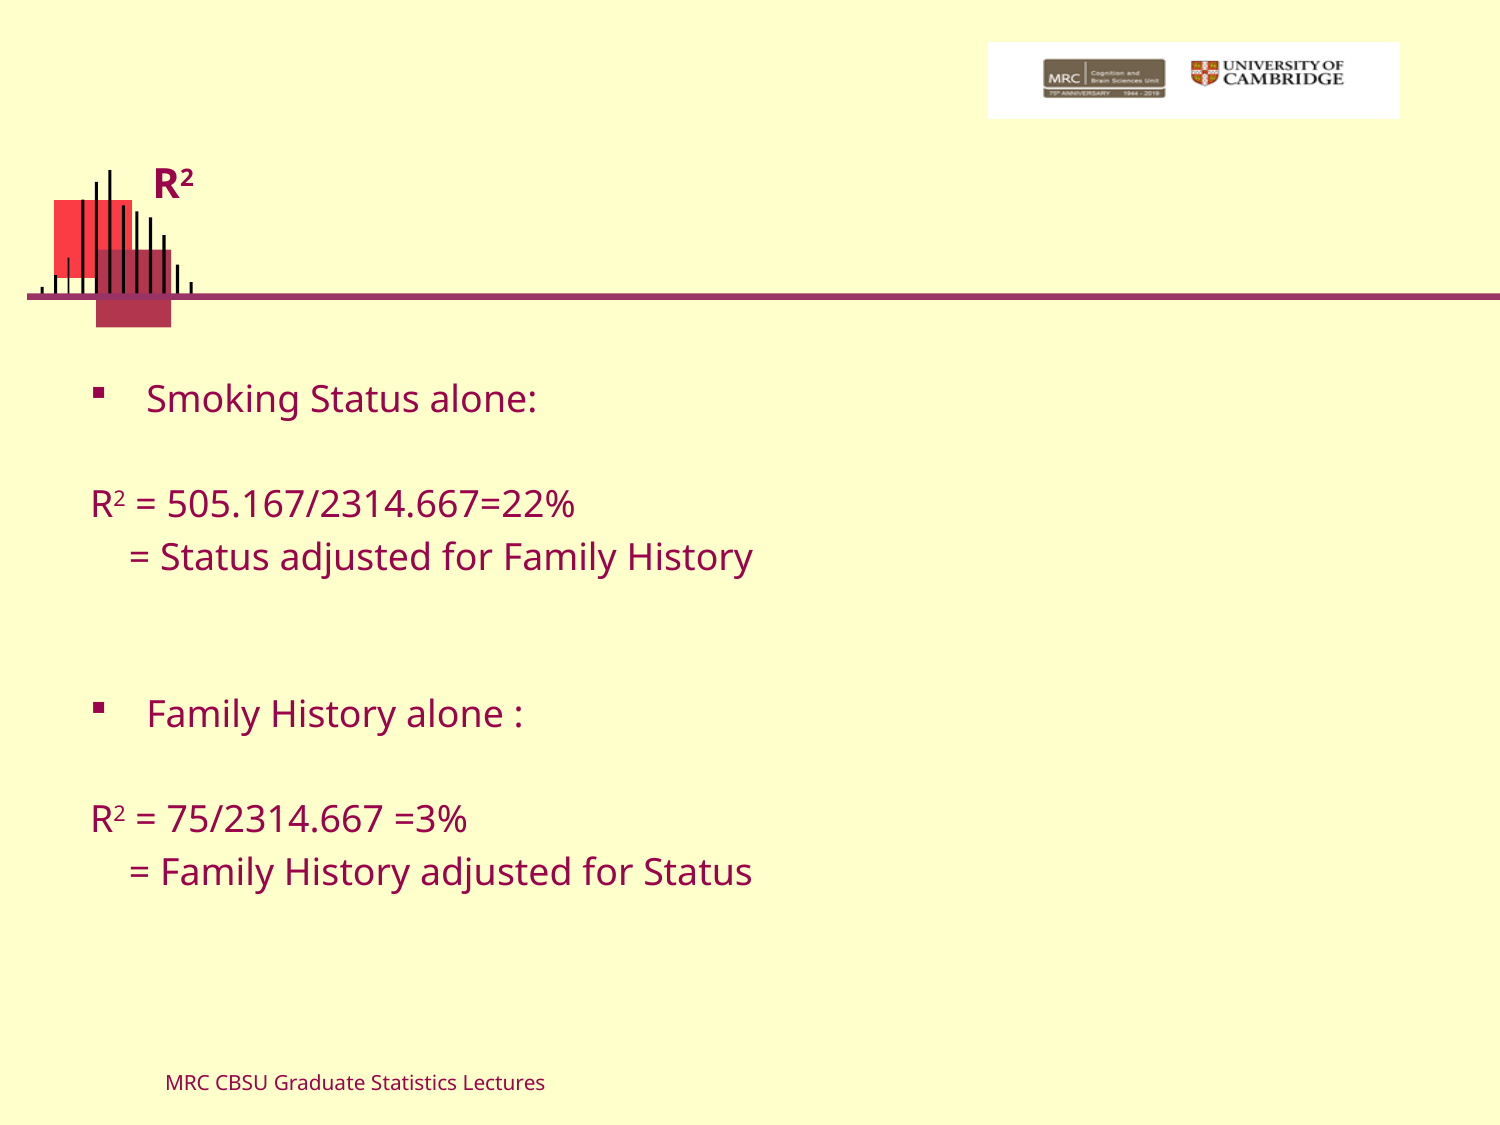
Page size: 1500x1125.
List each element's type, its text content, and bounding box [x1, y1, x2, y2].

picture [987, 42, 1400, 119]
list Smoking Status alone: R2 = 505.167/2314.667=22% = Status adjusted for Family History Family History alone : R2 = 75/2314.667 =3% = Family History adjusted for Status [75, 262, 1425, 1038]
title R2 [137, 137, 988, 233]
footer MRC CBSU Graduate Statistics Lectures [149, 1062, 988, 1101]
